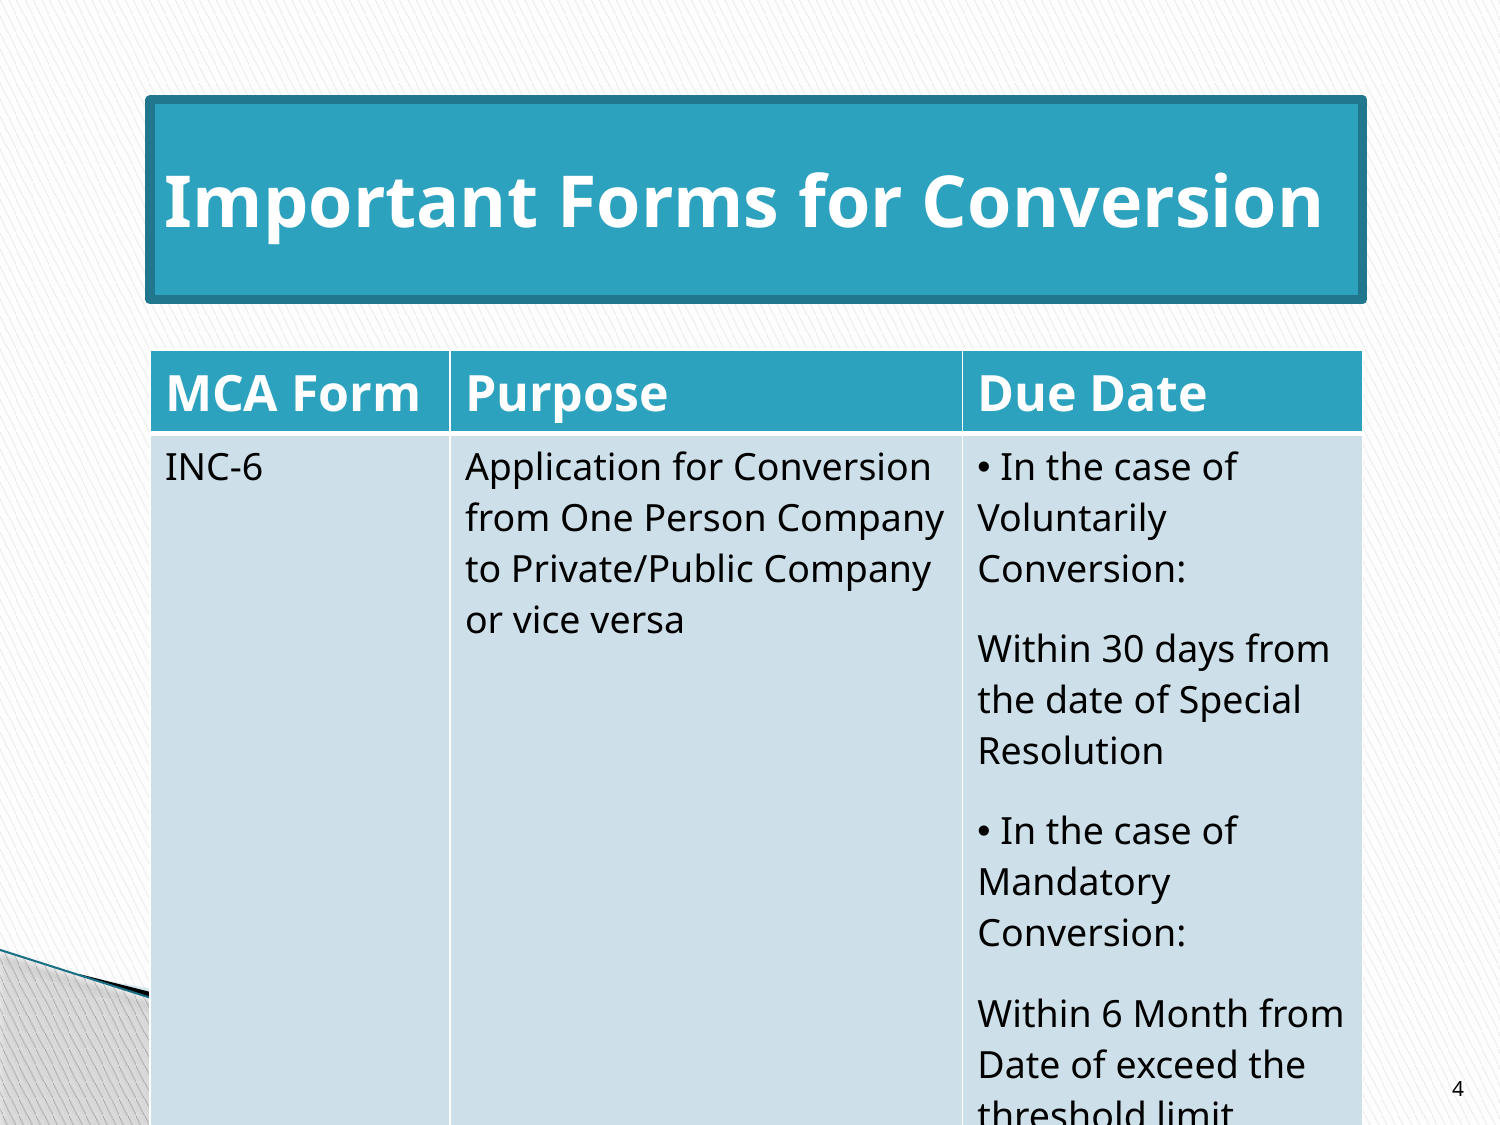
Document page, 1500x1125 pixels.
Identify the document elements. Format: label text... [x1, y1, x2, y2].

table_header Purpose [451, 351, 962, 431]
title Important Forms for Conversion [145, 95, 1367, 304]
table_cell INC-6 [151, 436, 449, 1125]
table_cell Application for Conversion from One Person Company to Private/Public Company or vice versa [451, 436, 962, 1125]
slide_number 4 [1418, 1051, 1479, 1112]
table_header Due Date [963, 351, 1362, 431]
table_cell In the case of Voluntarily Conversion: Within 30 days from the date of Special Resolution In the case of Mandatory Conversion: Within 6 Month from Date of exceed the threshold limit [963, 436, 1362, 1125]
table_header MCA Form [151, 351, 449, 431]
